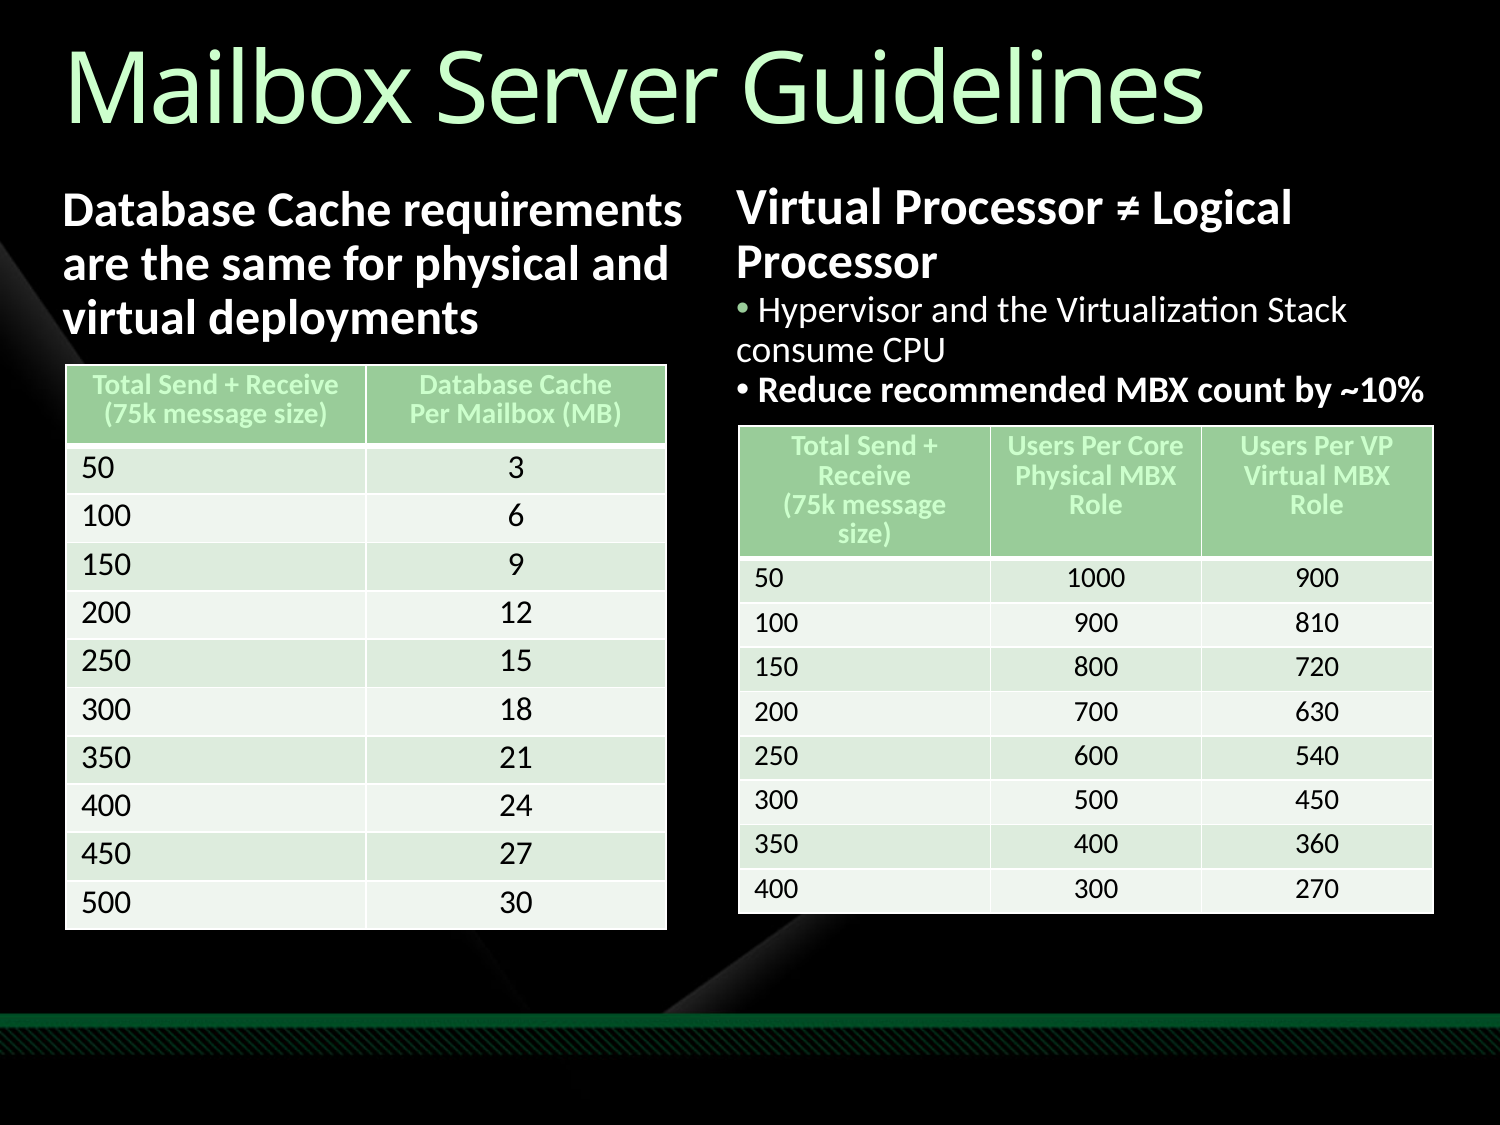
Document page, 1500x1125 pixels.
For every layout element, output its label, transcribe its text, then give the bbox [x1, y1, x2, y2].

table_cell 300 [991, 870, 1201, 912]
table_cell 250 [67, 640, 365, 687]
table_cell 12 [367, 592, 665, 638]
table_cell 250 [740, 737, 990, 779]
table_header Users Per VP Virtual MBX Role [1202, 427, 1432, 556]
table_cell 400 [740, 870, 990, 912]
table_cell 800 [991, 648, 1201, 691]
table_cell 600 [991, 737, 1201, 779]
table_cell 810 [1202, 604, 1432, 646]
table_cell 200 [67, 592, 365, 638]
table_cell 100 [67, 495, 365, 542]
table_cell 350 [740, 825, 990, 868]
table_cell 270 [1202, 870, 1432, 912]
table_cell 100 [740, 604, 990, 646]
list Database Cache requirements are the same for physical and virtual deployments [62, 184, 736, 346]
table_cell 350 [67, 737, 365, 783]
table_cell 400 [67, 785, 365, 831]
table_cell 150 [740, 648, 990, 691]
table_cell 24 [367, 785, 665, 831]
table_cell 300 [740, 781, 990, 824]
table_cell 700 [991, 692, 1201, 735]
table_cell 540 [1202, 737, 1432, 779]
table_cell 15 [367, 640, 665, 687]
table_cell 720 [1202, 648, 1432, 691]
table_cell 200 [740, 692, 990, 735]
table_cell 6 [367, 495, 665, 542]
table_cell 1000 [991, 561, 1201, 602]
picture [0, 0, 1500, 1125]
table_cell 900 [991, 604, 1201, 646]
table_cell 400 [991, 825, 1201, 868]
table_cell 150 [67, 543, 365, 590]
table_header Database Cache Per Mailbox (MB) [367, 366, 665, 443]
table_cell 500 [991, 781, 1201, 824]
table_cell 27 [367, 833, 665, 880]
table_cell 360 [1202, 825, 1432, 868]
table_header Total Send + Receive (75k message size) [740, 427, 990, 556]
table_cell 30 [367, 882, 665, 928]
table_cell 50 [67, 449, 365, 493]
table_cell 18 [367, 688, 665, 735]
table_cell 50 [740, 561, 990, 602]
table_cell 300 [67, 688, 365, 735]
table_cell 9 [367, 543, 665, 590]
table_cell 450 [67, 833, 365, 880]
table_cell 630 [1202, 692, 1432, 735]
table_header Users Per Core Physical MBX Role [991, 427, 1201, 556]
table_cell 21 [367, 737, 665, 783]
table_cell 3 [367, 449, 665, 493]
table_cell 900 [1202, 561, 1432, 602]
table_cell 450 [1202, 781, 1432, 824]
table_header Total Send + Receive (75k message size) [67, 366, 365, 443]
title Mailbox Server Guidelines [62, 37, 1438, 147]
table_cell 500 [67, 882, 365, 928]
list Virtual Processor ≠ Logical Processor Hypervisor and the Virtualization Stack consume CPU Reduce recommended MBX count by ~10% [736, 140, 1467, 412]
